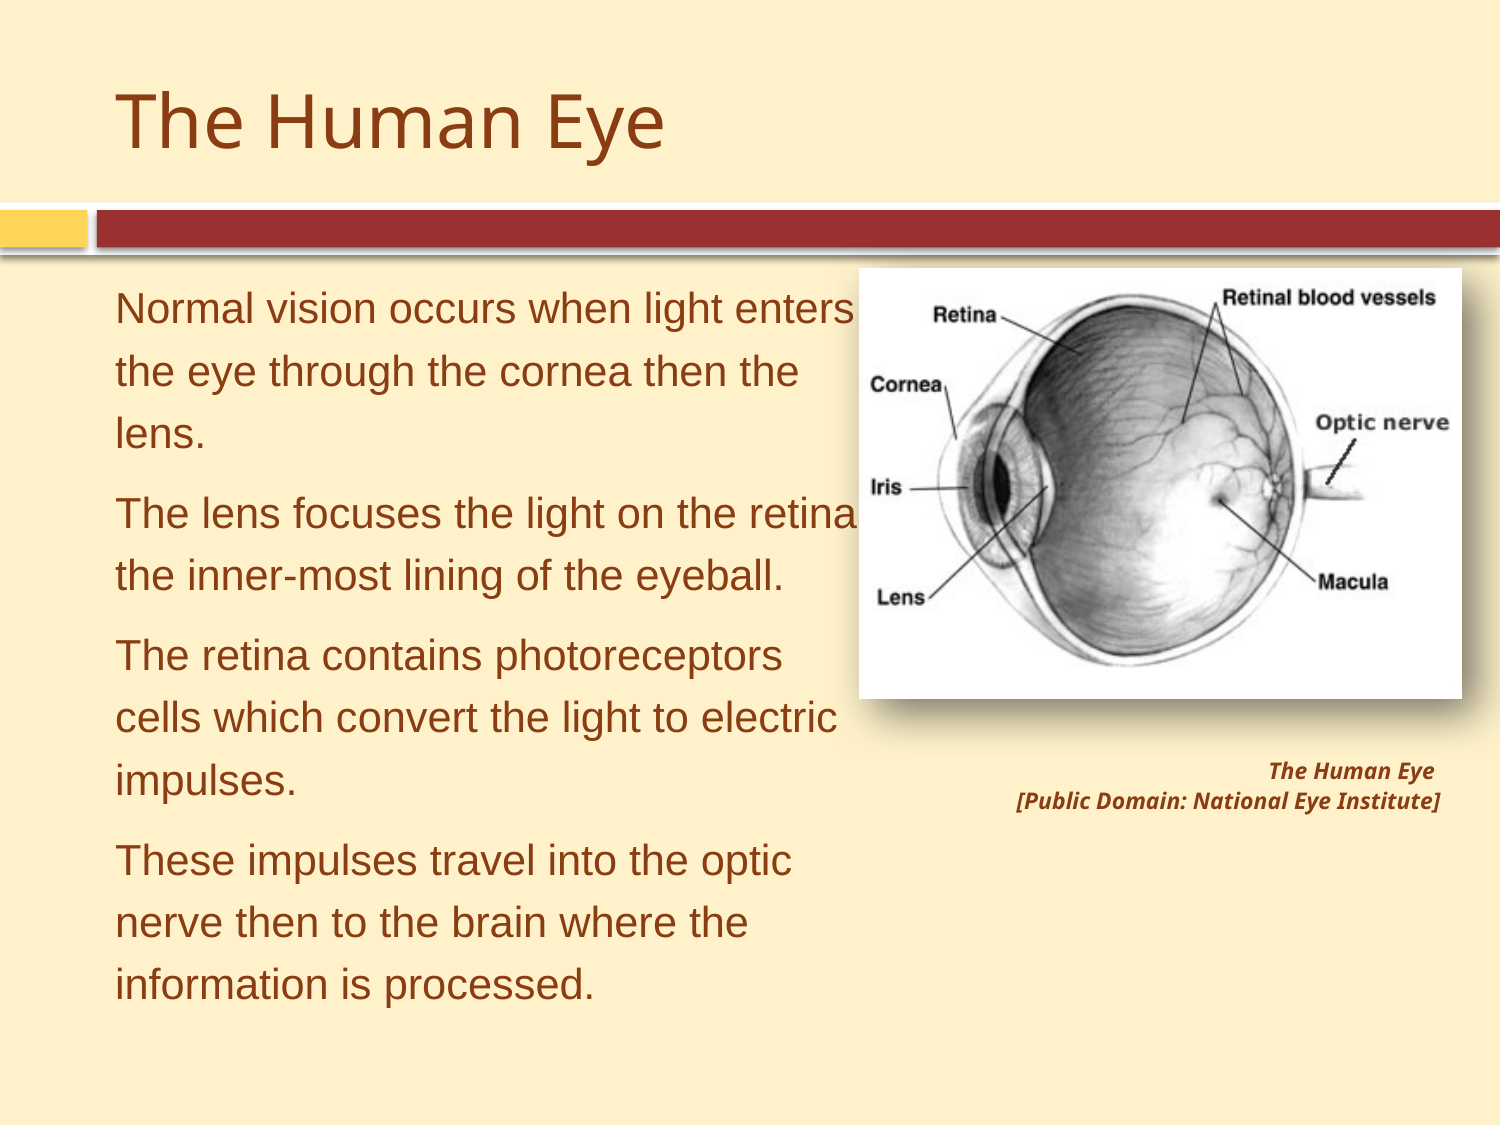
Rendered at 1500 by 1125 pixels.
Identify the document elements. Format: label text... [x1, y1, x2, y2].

list Normal vision occurs when light enters the eye through the cornea then the lens. The lens focuses the light on the retina, the inner-most lining of the eyeball. The retina contains photoreceptors cells which convert the light to electric impulses. These impulses travel into the optic nerve then to the brain where the information is processed. [100, 262, 893, 1078]
picture [859, 268, 1462, 699]
title The Human Eye [100, 37, 1438, 200]
text_box The Human Eye [Public Domain: National Eye Institute] [937, 749, 1456, 822]
